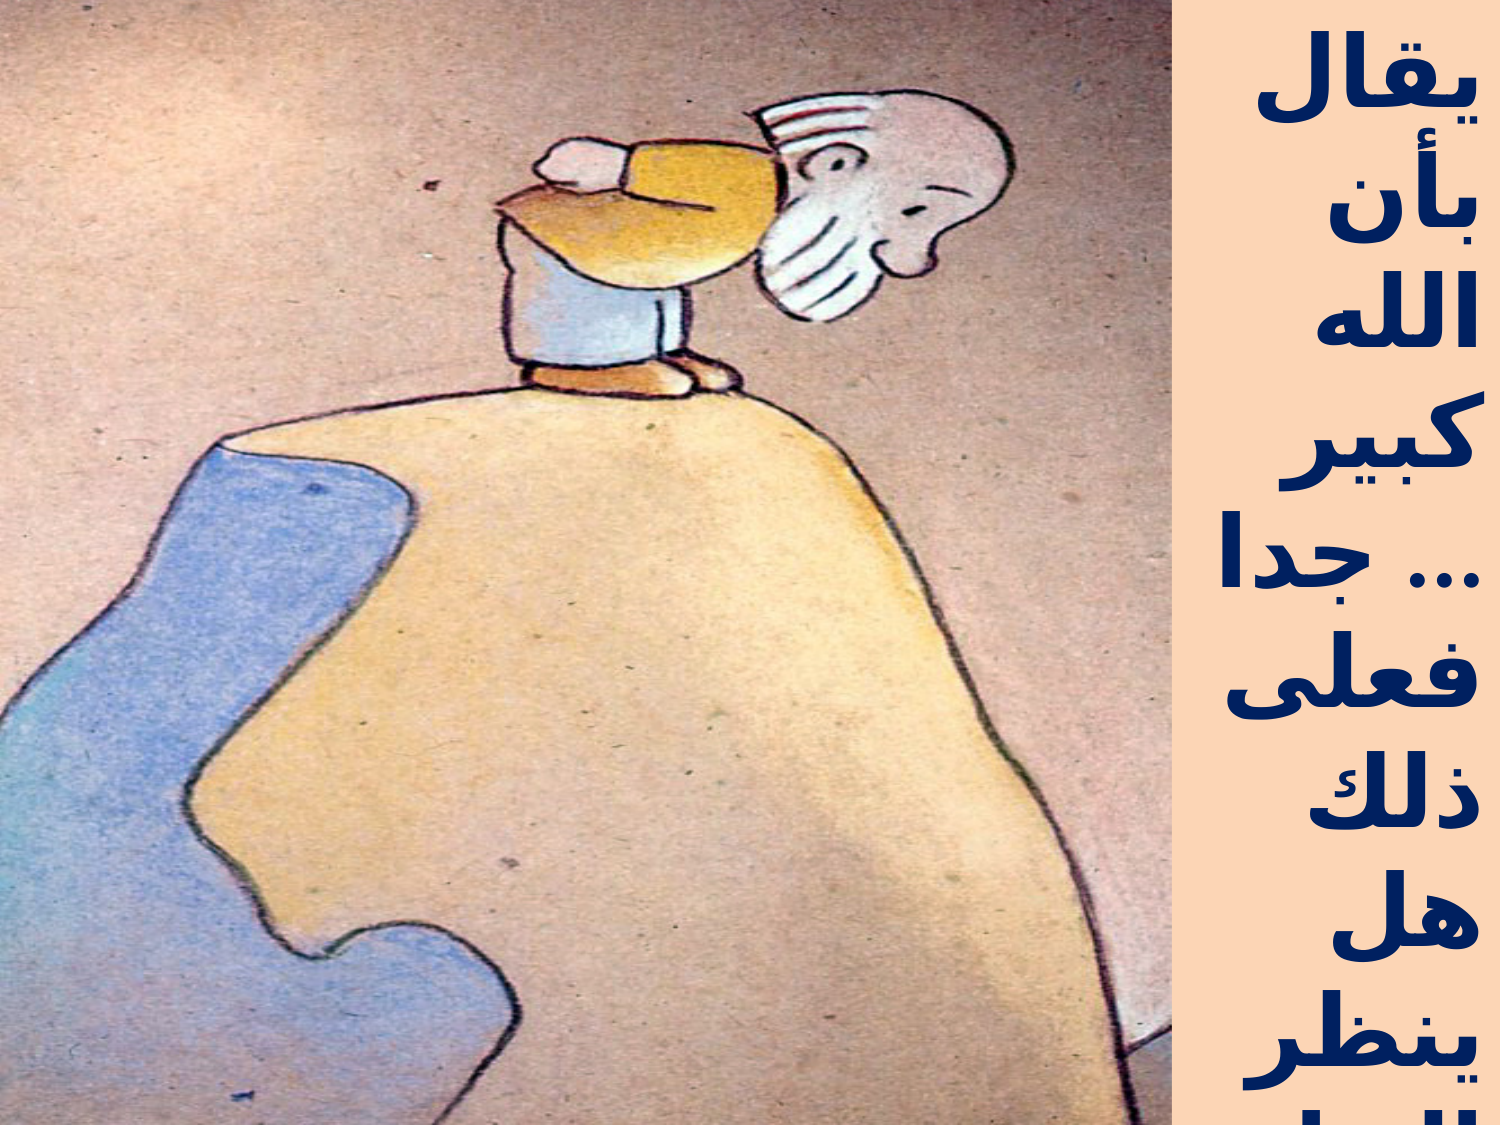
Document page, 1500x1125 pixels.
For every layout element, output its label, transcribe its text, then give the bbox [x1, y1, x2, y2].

picture [0, 0, 1173, 1125]
text_box يقال بأن الله كبير جدا ... فعلى ذلك هل ينظر الينا من الأعلى بفوقية؟... [1173, 0, 1500, 1125]
